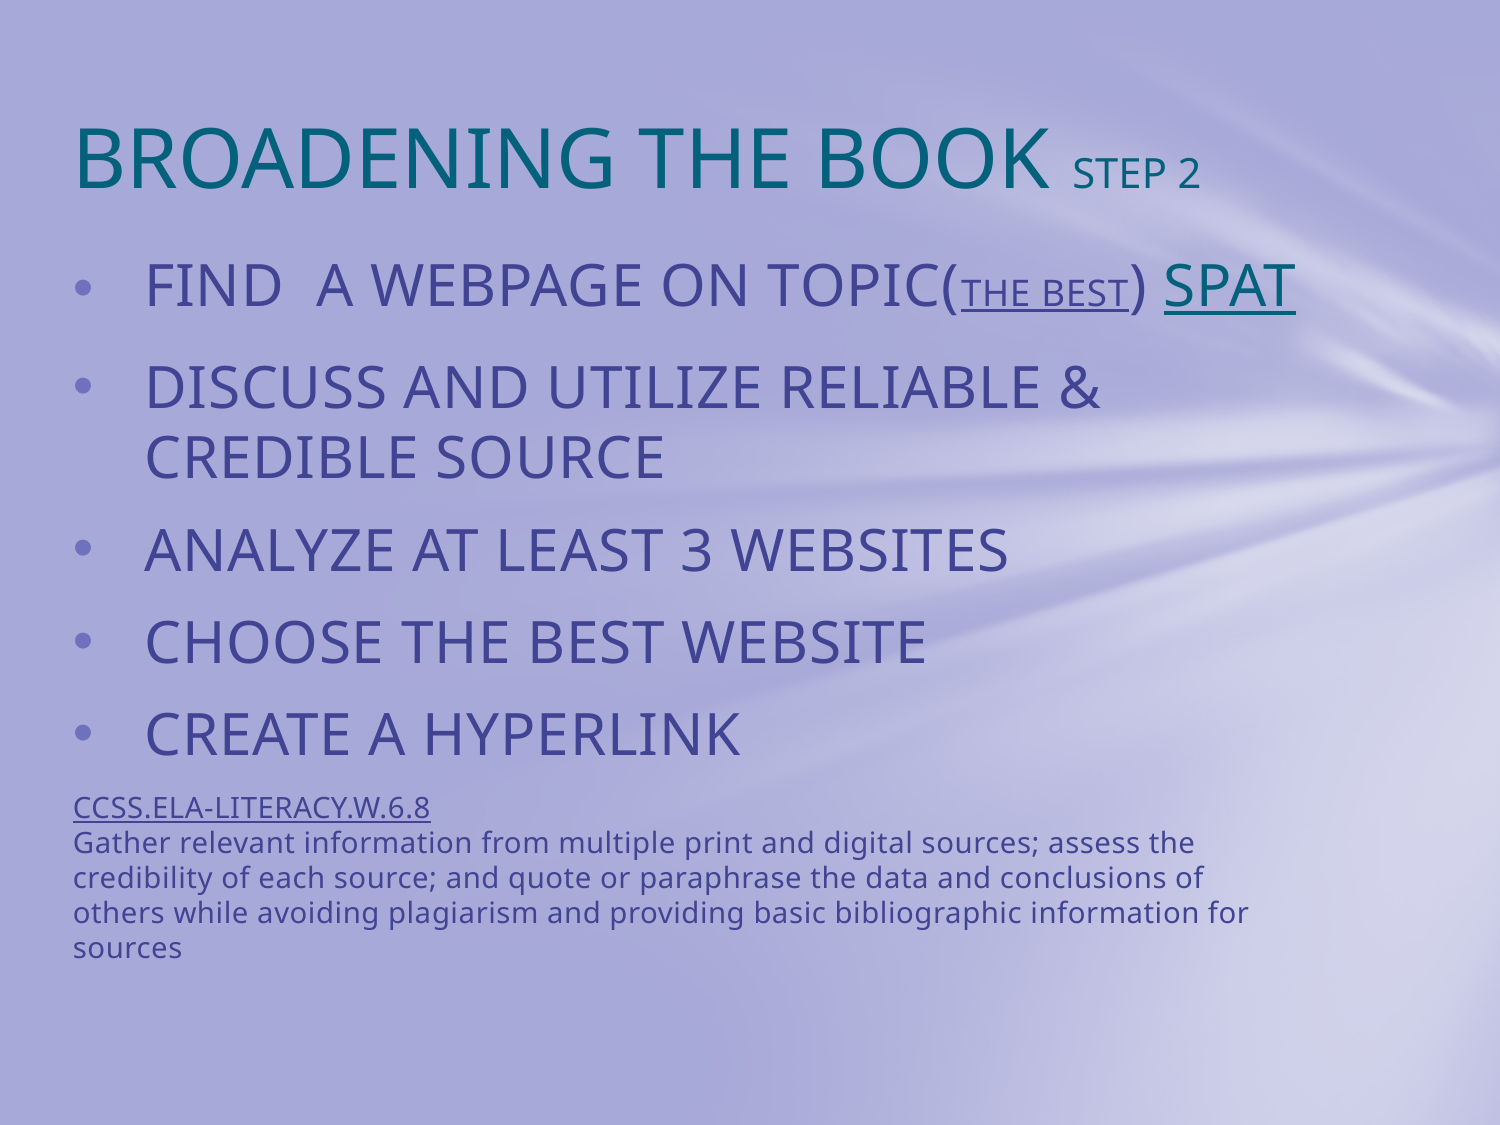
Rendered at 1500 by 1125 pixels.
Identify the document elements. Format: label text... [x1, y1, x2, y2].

list FIND A WEBPAGE ON TOPIC(THE BEST) SPAT DISCUSS AND UTILIZE RELIABLE & CREDIBLE SOURCE ANALYZE AT LEAST 3 WEBSITES CHOOSE THE BEST WEBSITE CREATE A HYPERLINK CCSS.ELA-LITERACY.W.6.8 Gather relevant information from multiple print and digital sources; assess the credibility of each source; and quote or paraphrase the data and conclusions of others while avoiding plagiarism and providing basic bibliographic information for sources [57, 239, 1318, 1015]
title BROADENING THE BOOK STEP 2 [57, 37, 1318, 213]
